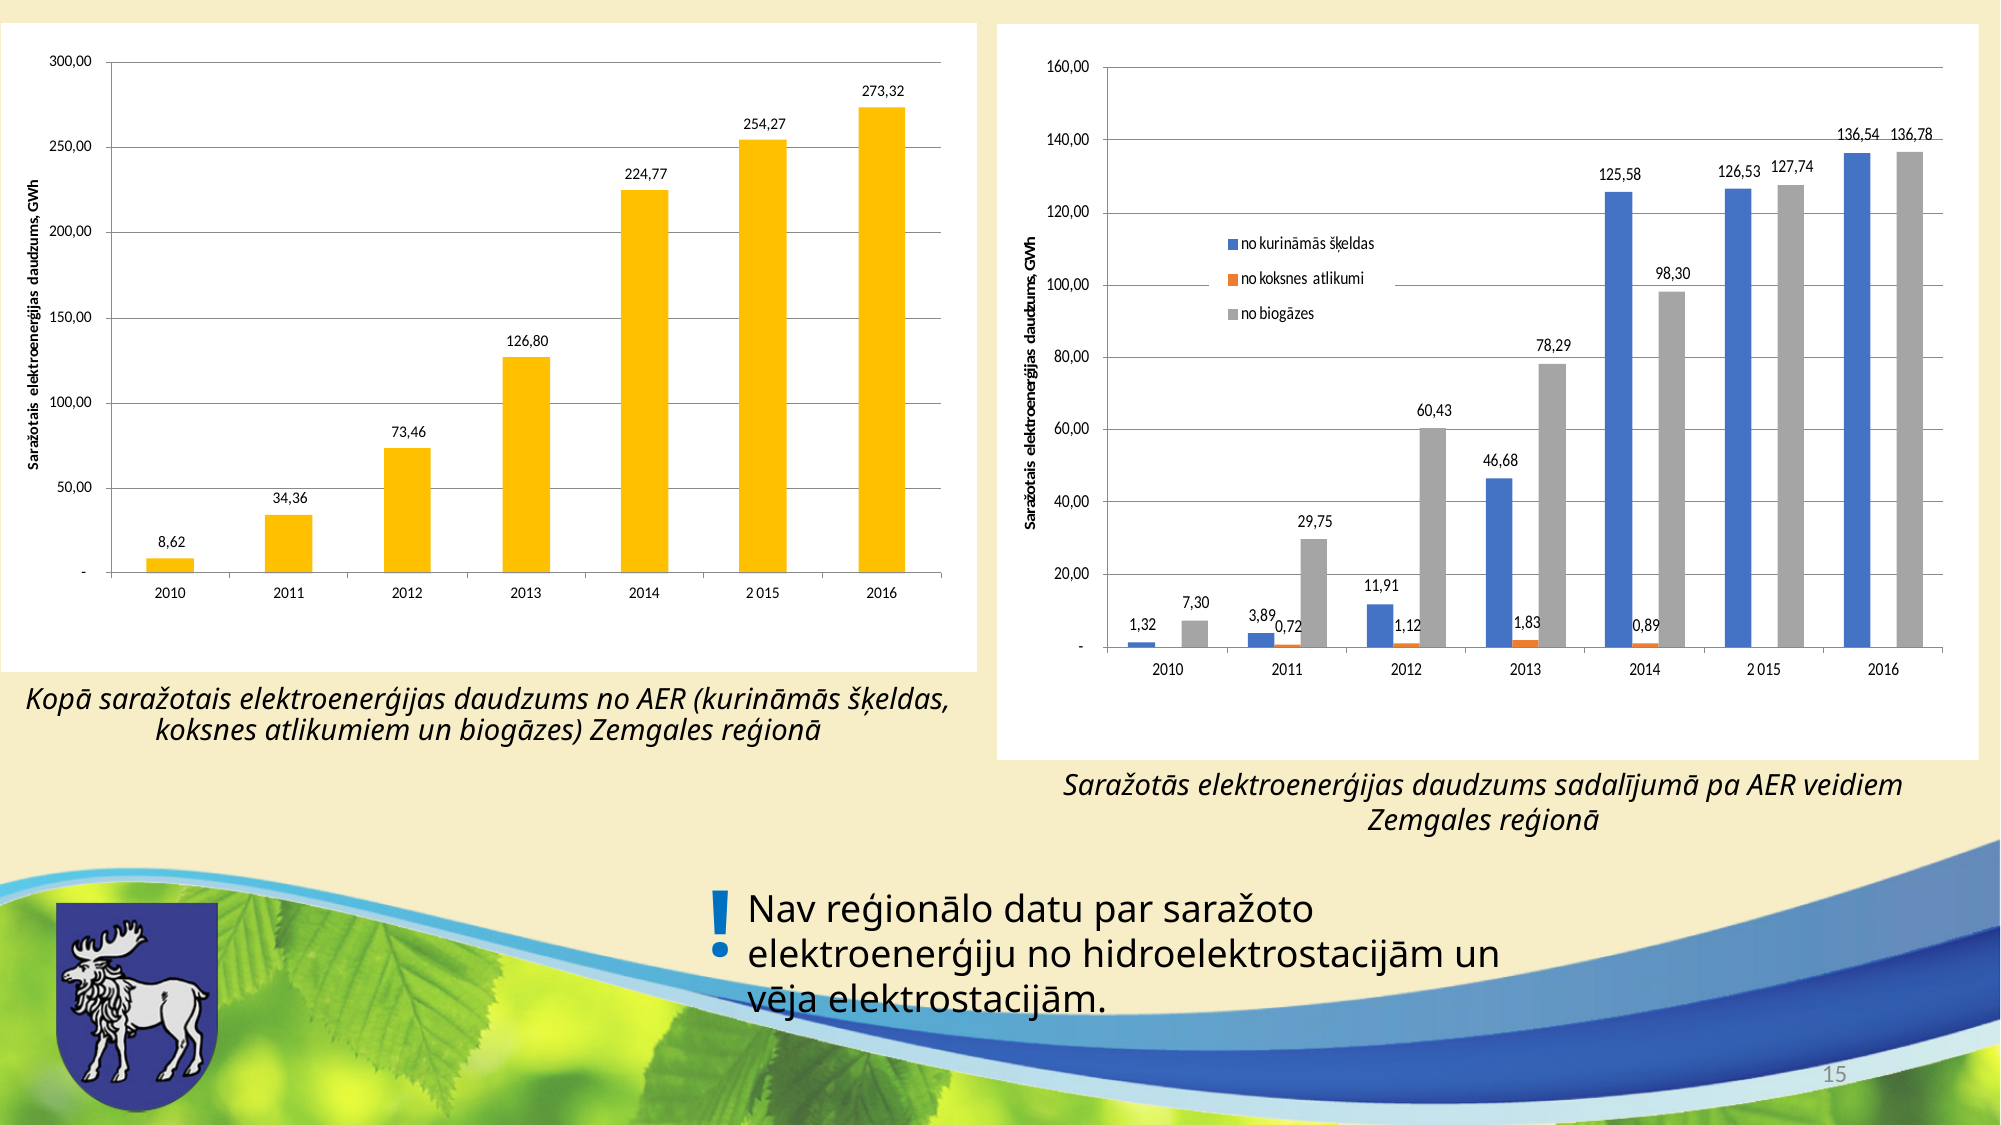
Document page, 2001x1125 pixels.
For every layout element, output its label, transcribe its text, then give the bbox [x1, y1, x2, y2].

list Kopā saražotais elektroenerģijas daudzums no AER (kurināmās šķeldas, koksnes atlikumiem un biogāzes) Zemgales reģionā [0, 676, 977, 760]
text_box Saražotās elektroenerģijas daudzums sadalījumā pa AER veidiem Zemgales reģionā [996, 760, 1979, 844]
text_box ! [692, 857, 773, 983]
picture [0, 0, 2001, 1125]
slide_number 15 [1412, 1042, 1863, 1103]
text_box Nav reģionālo datu par saražoto elektroenerģiju no hidroelektrostacijām un vēja elektrostacijām. [732, 877, 1588, 1028]
